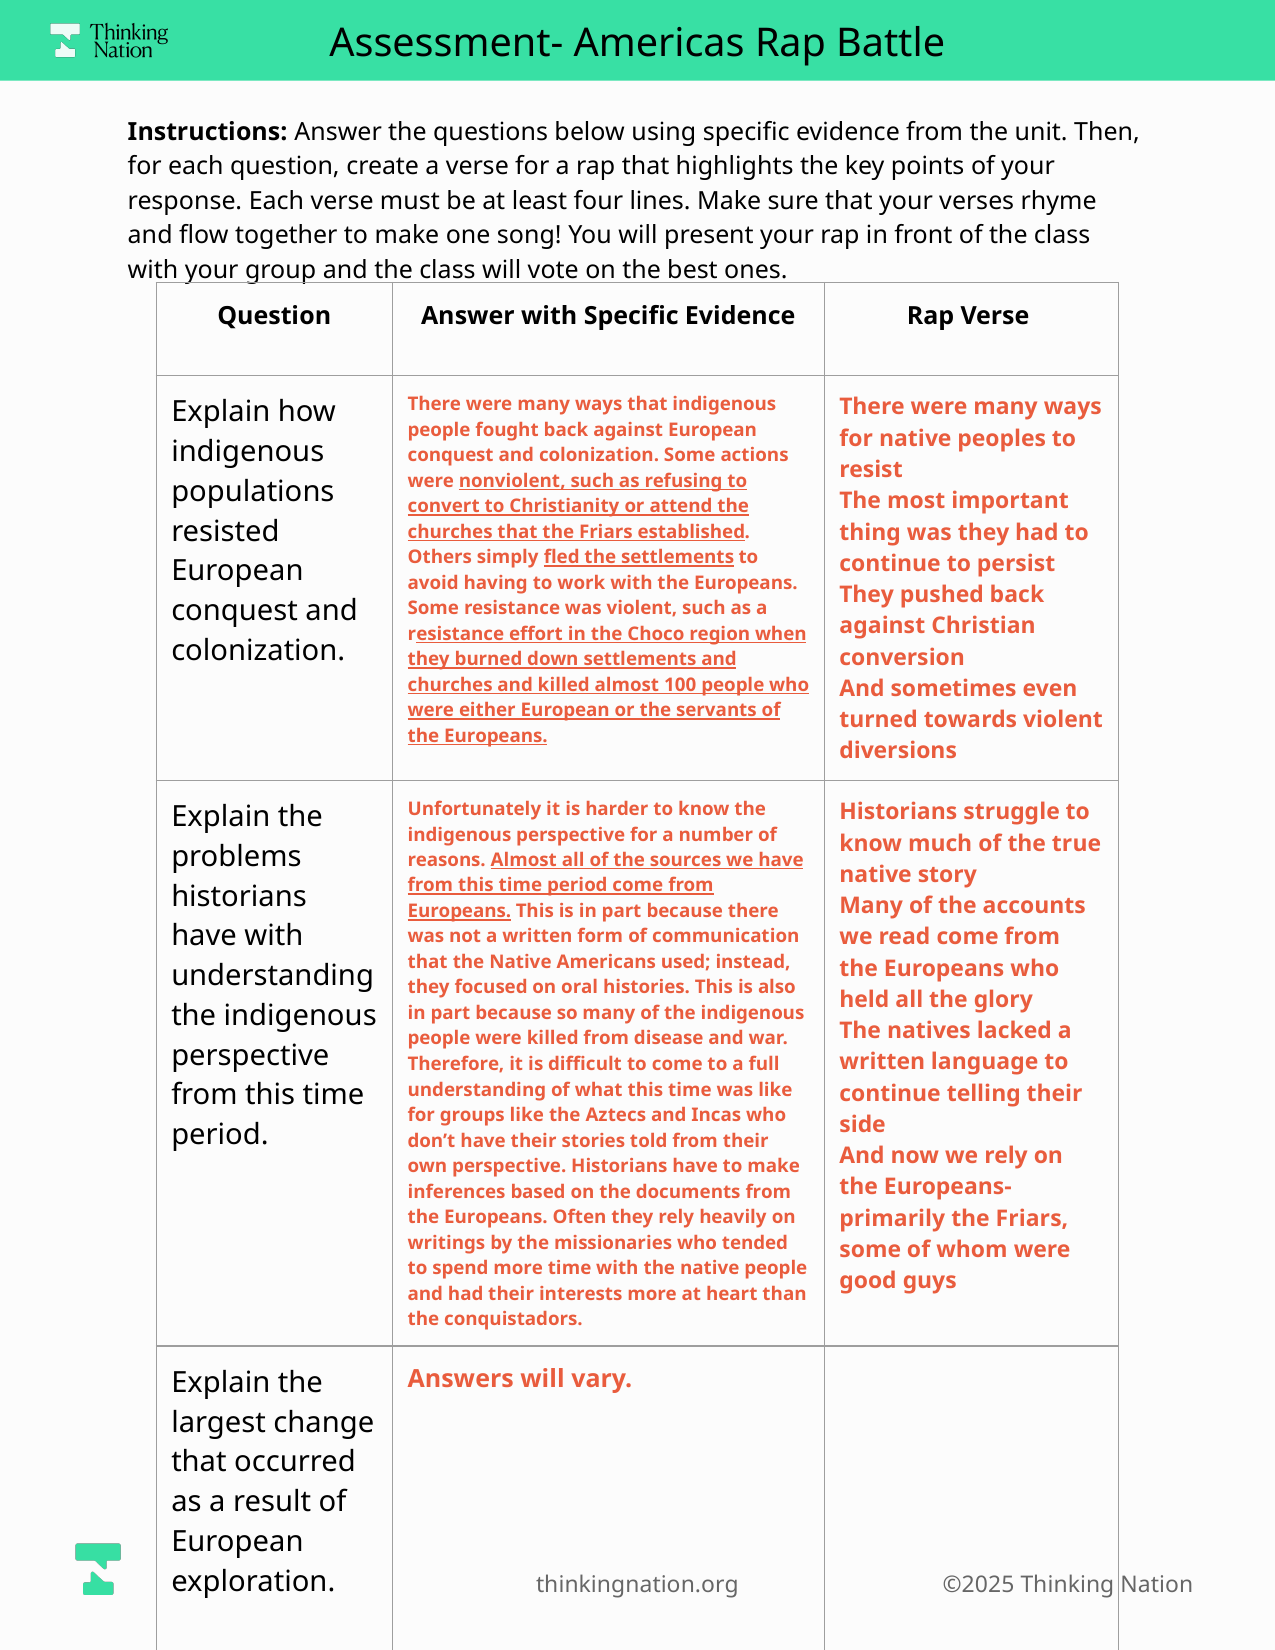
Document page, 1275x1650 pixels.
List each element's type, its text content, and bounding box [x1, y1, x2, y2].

picture [62, 1533, 134, 1605]
table_cell Historians struggle to know much of the true native story Many of the accounts we read come from the Europeans who held all the glory The natives lacked a written language to continue telling their side And now we rely on the Europeans- primarily the Friars, some of whom were good guys [825, 781, 1118, 1345]
text_box Assessment- Americas Rap Battle [0, 0, 1275, 81]
table_cell Explain the problems historians have with understanding the indigenous perspective from this time period. [157, 781, 392, 1345]
table_cell [825, 1347, 1118, 1650]
table_header Rap Verse [825, 283, 1118, 375]
text_box Instructions: Answer the questions below using specific evidence from the unit. Then, for each question, create a verse for a rap that highlights the key points of your response. Each verse must be at least four lines. Make sure that your verses rhyme and flow together to make one song! You will present your rap in front of the class with your group and the class will vote on the best ones. [112, 95, 1163, 246]
table_cell Unfortunately it is harder to know the indigenous perspective for a number of reasons. Almost all of the sources we have from this time period come from Europeans. This is in part because there was not a written form of communication that the Native Americans used; instead, they focused on oral histories. This is also in part because so many of the indigenous people were killed from disease and war. Therefore, it is difficult to come to a full understanding of what this time was like for groups like the Aztecs and Incas who don’t have their stories told from their own perspective. Historians have to make inferences based on the documents from the Europeans. Often they rely heavily on writings by the missionaries who tended to spend more time with the native people and had their interests more at heart than the conquistadors. [393, 781, 824, 1345]
table_cell Answers will vary. [393, 1347, 824, 1650]
table_cell There were many ways for native peoples to resist The most important thing was they had to continue to persist They pushed back against Christian conversion And sometimes even turned towards violent diversions [825, 376, 1118, 780]
table_cell There were many ways that indigenous people fought back against European conquest and colonization. Some actions were nonviolent, such as refusing to convert to Christianity or attend the churches that the Friars established. Others simply fled the settlements to avoid having to work with the Europeans. Some resistance was violent, such as a resistance effort in the Choco region when they burned down settlements and churches and killed almost 100 people who were either European or the servants of the Europeans. [393, 376, 824, 780]
table_header Question [157, 283, 392, 375]
picture [36, 12, 172, 69]
text_box ©2025 Thinking Nation [1119, 1553, 1210, 1605]
table_header Answer with Specific Evidence [393, 283, 824, 375]
table_cell Explain how indigenous populations resisted European conquest and colonization. [157, 376, 392, 780]
table_cell Explain the largest change that occurred as a result of European exploration. [157, 1347, 392, 1650]
